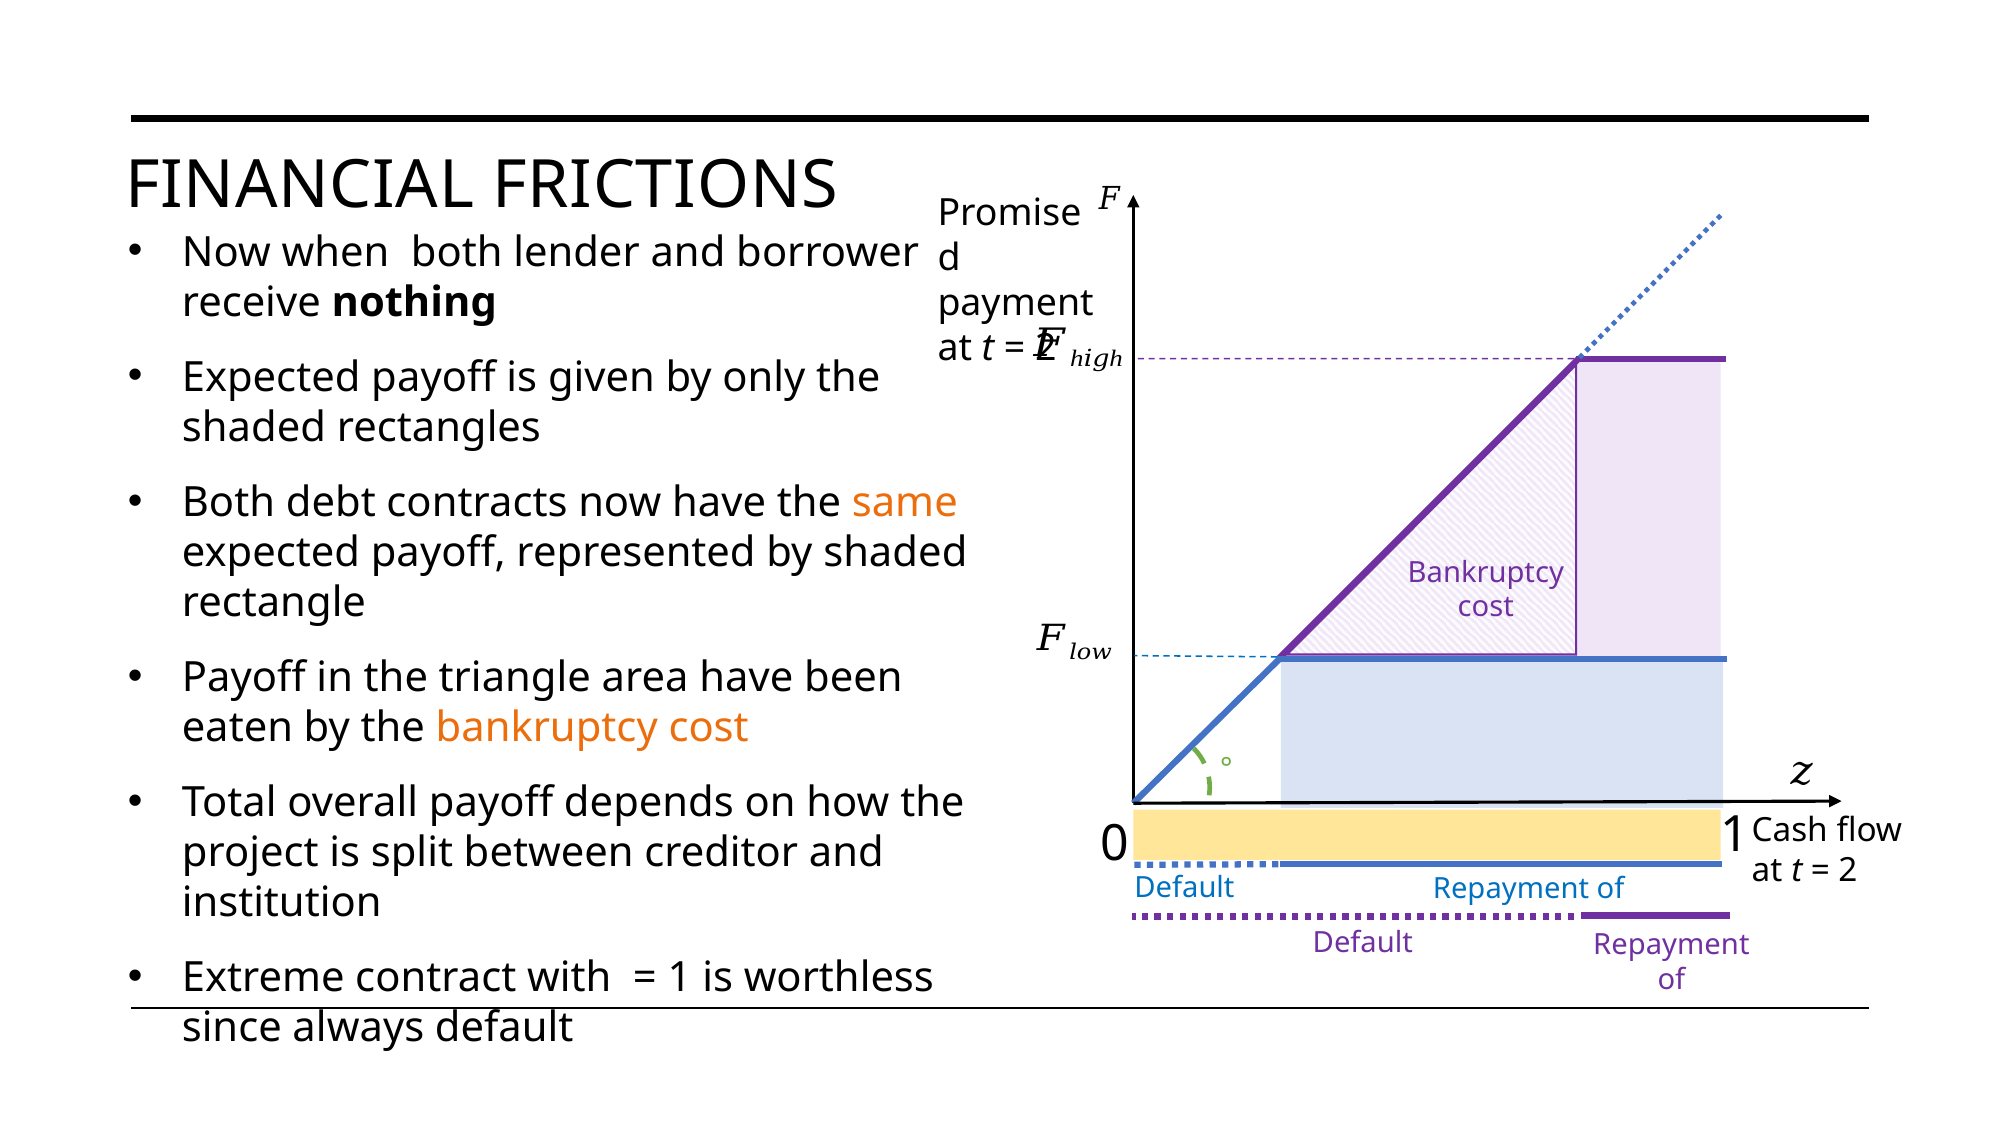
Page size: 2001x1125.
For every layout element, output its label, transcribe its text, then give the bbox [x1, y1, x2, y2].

title Financial Frictions [109, 133, 927, 250]
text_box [929, 180, 1939, 1003]
